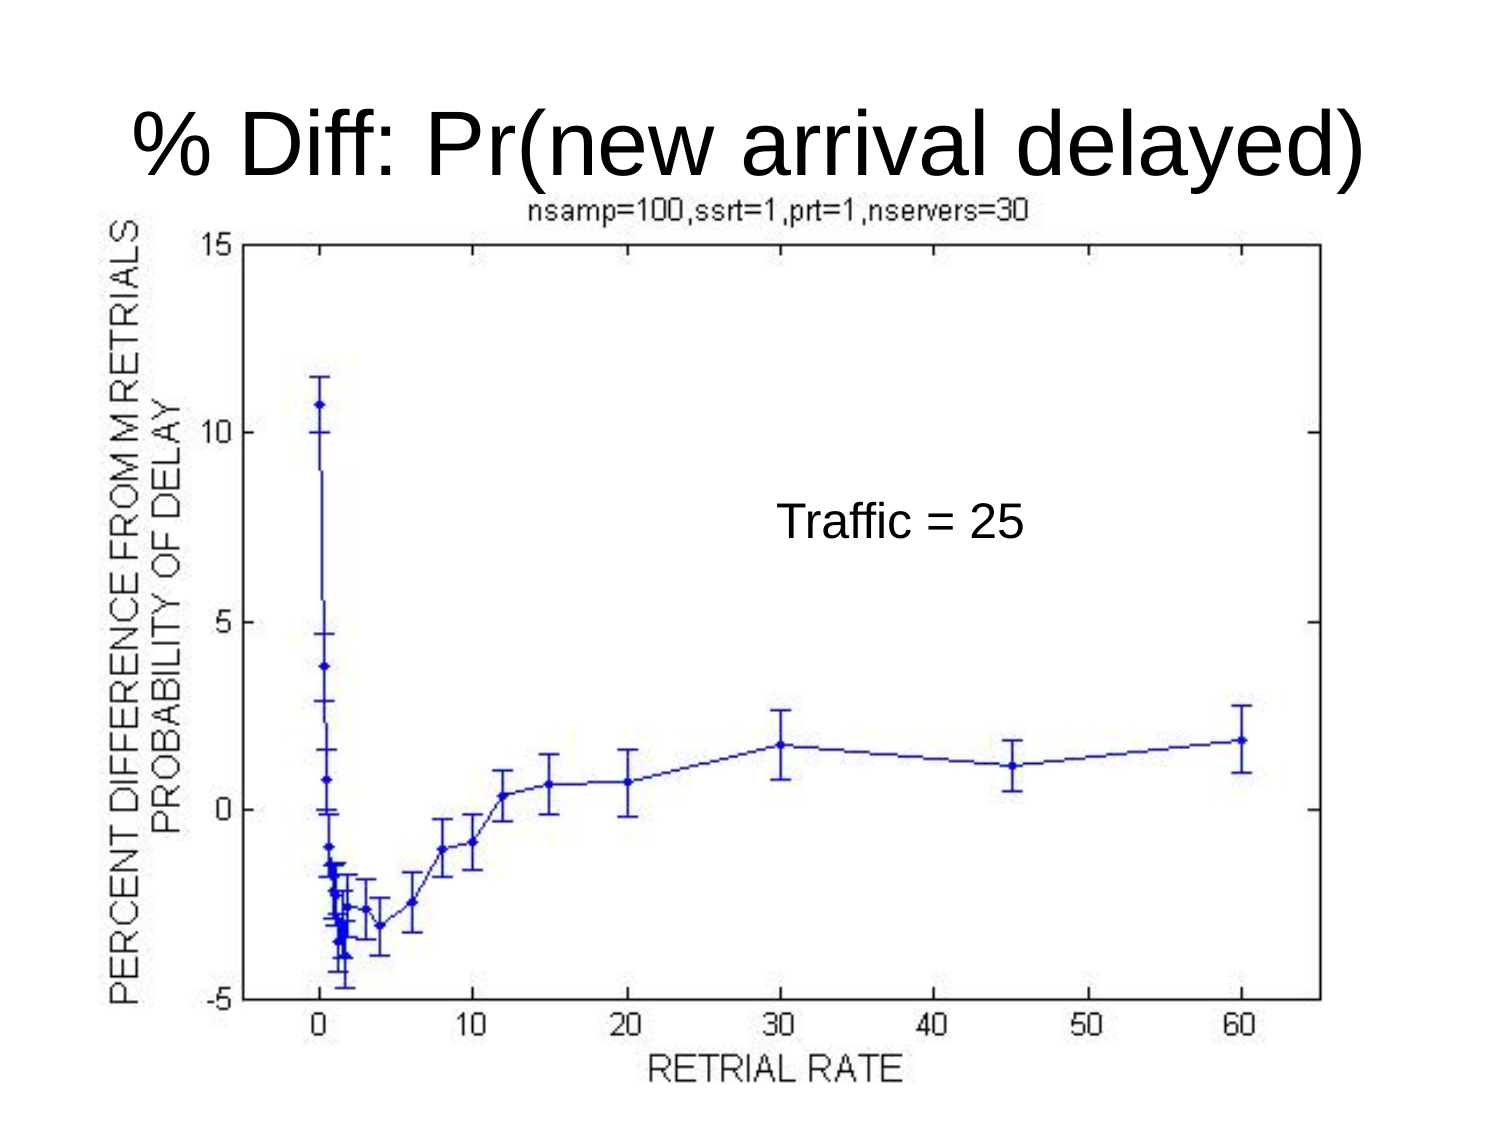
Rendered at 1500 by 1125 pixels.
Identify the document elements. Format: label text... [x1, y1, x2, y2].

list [62, 174, 1452, 1101]
title % Diff: Pr(new arrival delayed) [74, 44, 1426, 173]
